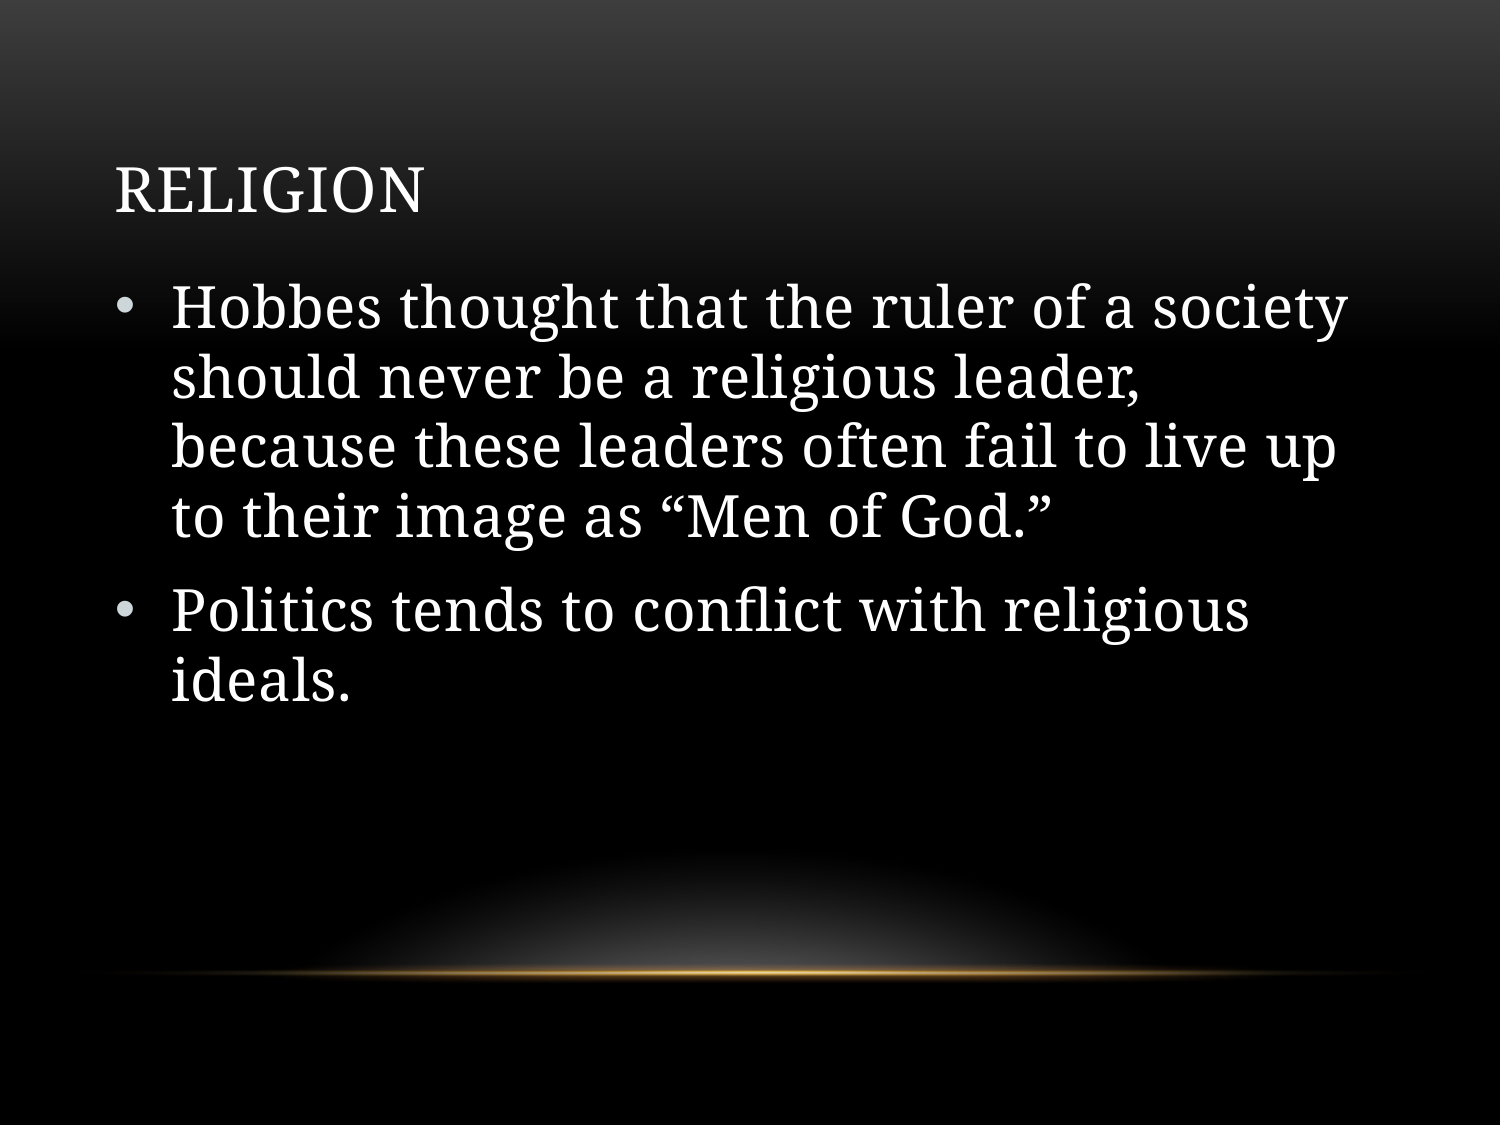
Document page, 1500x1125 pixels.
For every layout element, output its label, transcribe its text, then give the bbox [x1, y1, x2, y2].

picture [0, 0, 1500, 1125]
list Hobbes thought that the ruler of a society should never be a religious leader, because these leaders often fail to live up to their image as “Men of God.” Politics tends to conflict with religious ideals. [99, 262, 1400, 938]
title Religion [99, 45, 1400, 233]
